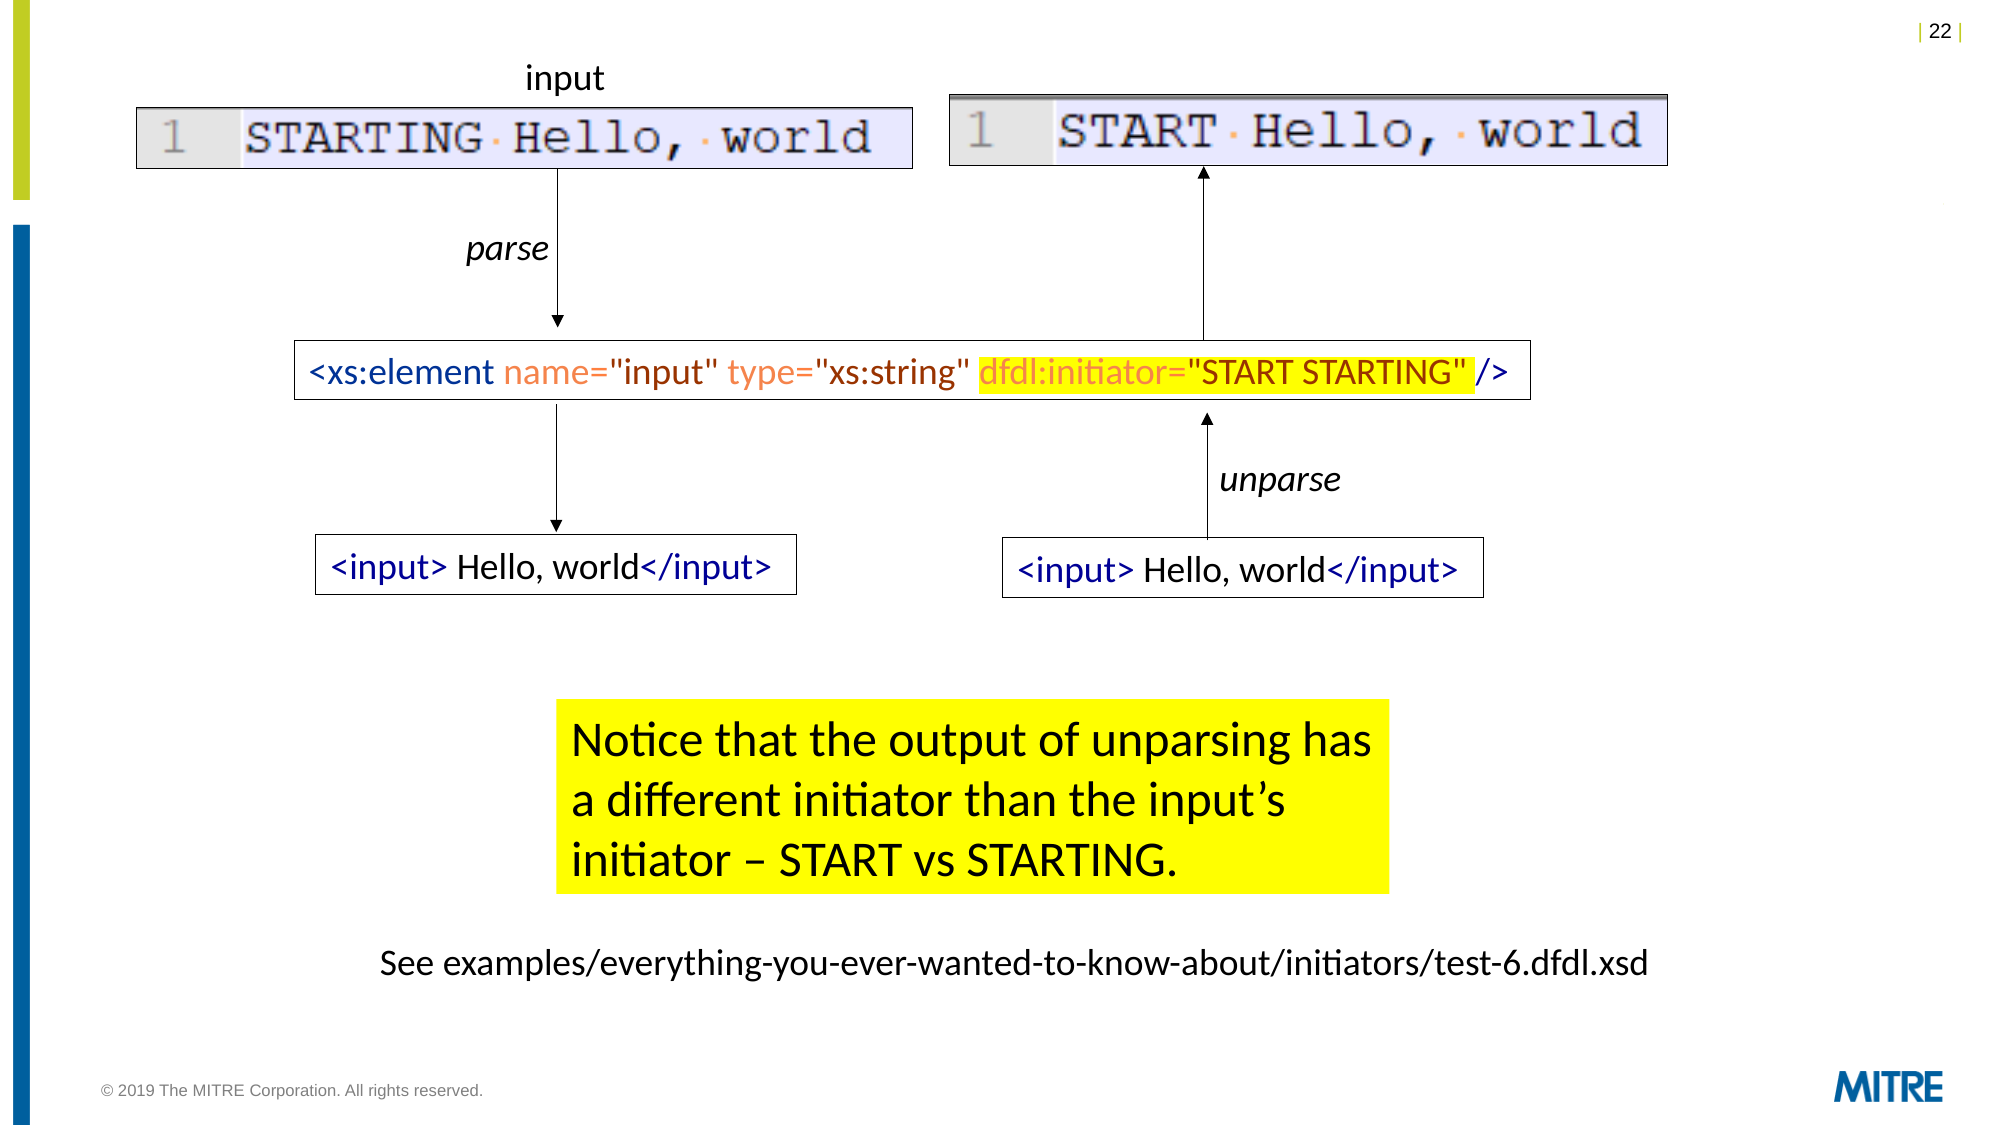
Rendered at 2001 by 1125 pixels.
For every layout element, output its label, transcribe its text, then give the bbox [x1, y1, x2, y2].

text_box <input> Hello, world</input> [1002, 537, 1484, 598]
footer © 2019 The MITRE Corporation. All rights reserved. [101, 1069, 1338, 1110]
text_box parse [558, 215, 565, 276]
text_box Notice that the output of unparsing has a different initiator than the input’s initiator – START vs STARTING. [556, 699, 1390, 894]
text_box See examples/everything-you-ever-wanted-to-know-about/initiators/test-6.dfdl.xsd [364, 930, 1666, 991]
text_box <xs:element name="input" type="xs:string" dfdl:initiator="START STARTING" /> [294, 340, 1531, 400]
picture [949, 93, 1668, 166]
text_box input [510, 45, 621, 106]
text_box <input> Hello, world</input> [315, 534, 797, 595]
text_box unparse [1208, 446, 1357, 507]
picture [1834, 1068, 1945, 1109]
picture [136, 107, 913, 169]
text_box parse [451, 215, 557, 276]
